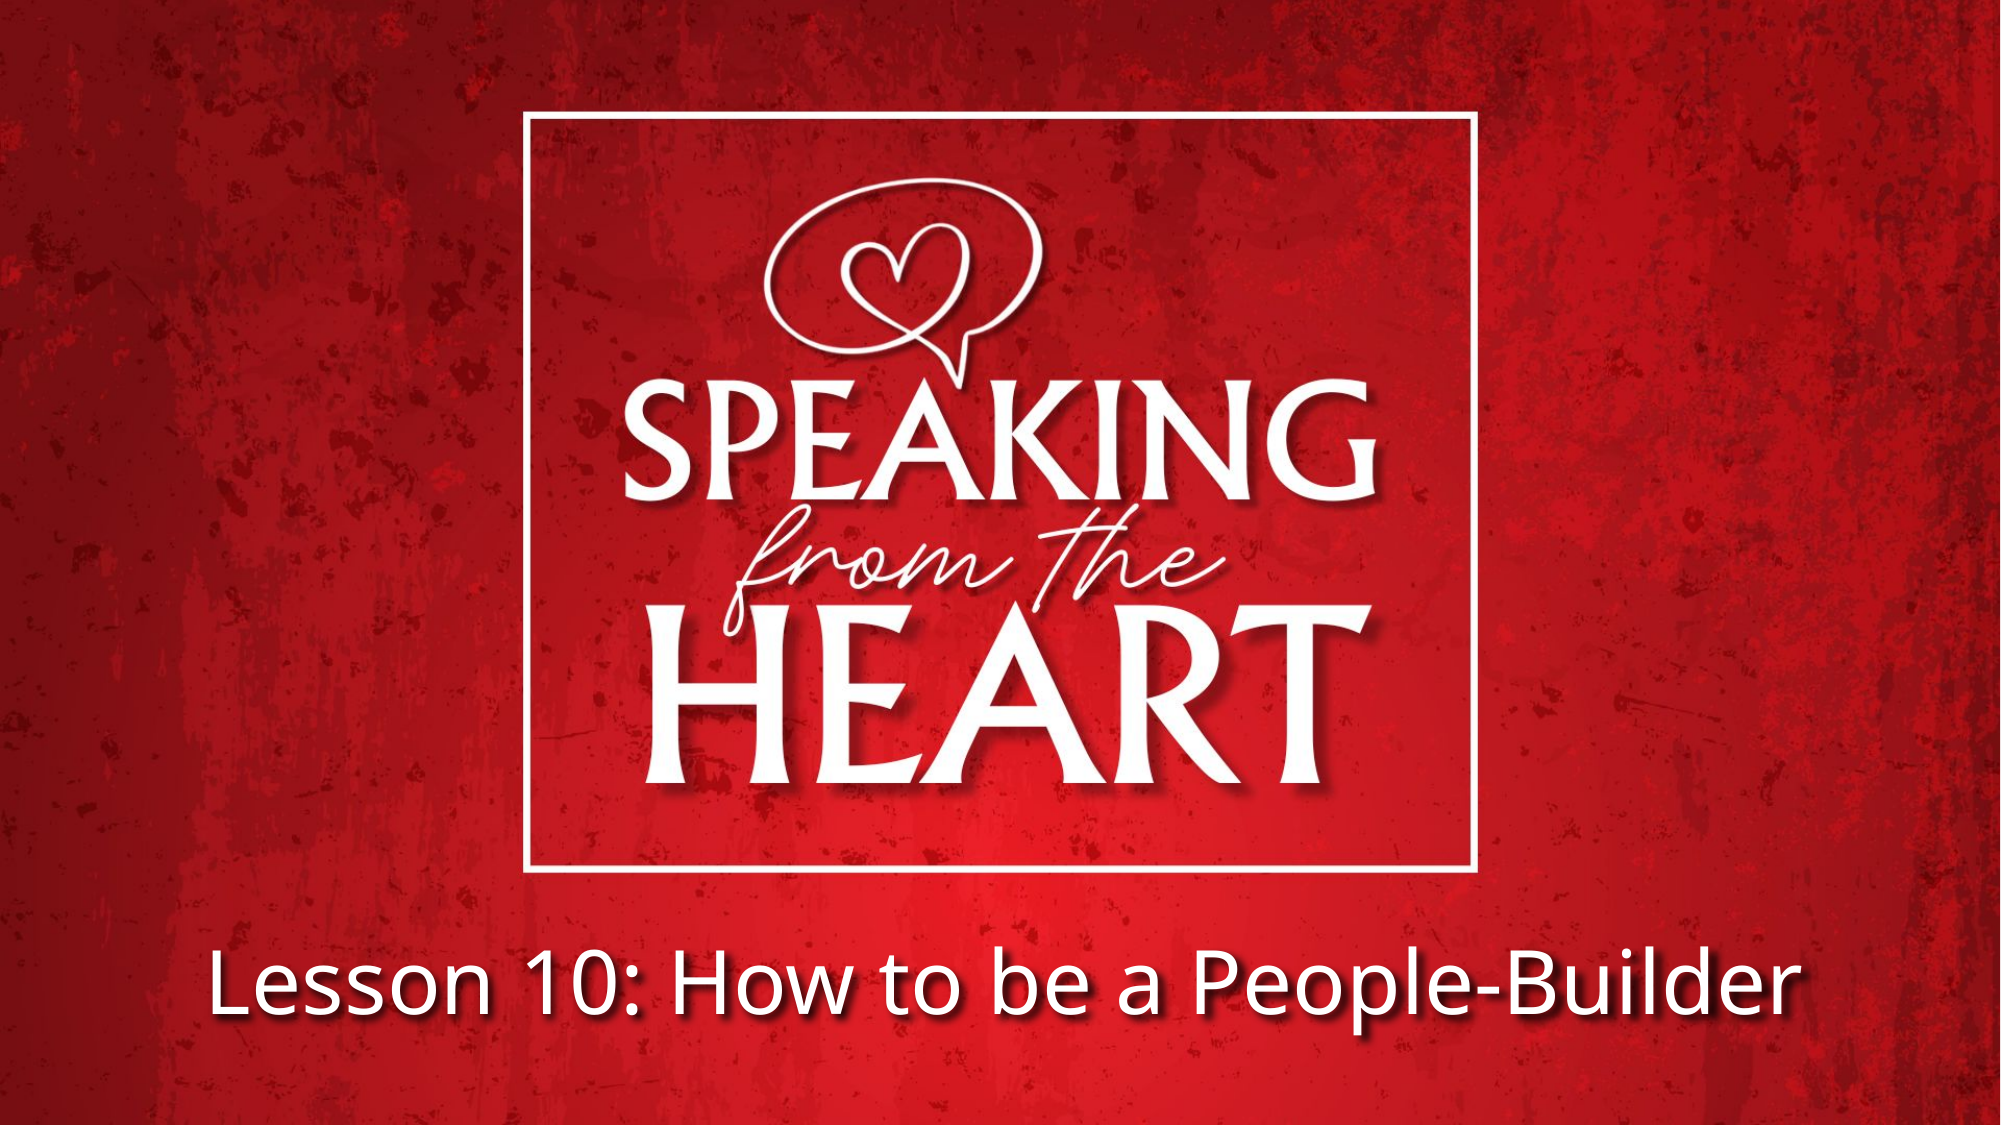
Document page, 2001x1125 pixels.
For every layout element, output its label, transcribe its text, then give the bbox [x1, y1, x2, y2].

title Lesson 10: How to be a People-Builder [123, 895, 1887, 1045]
picture [0, 0, 2001, 1125]
